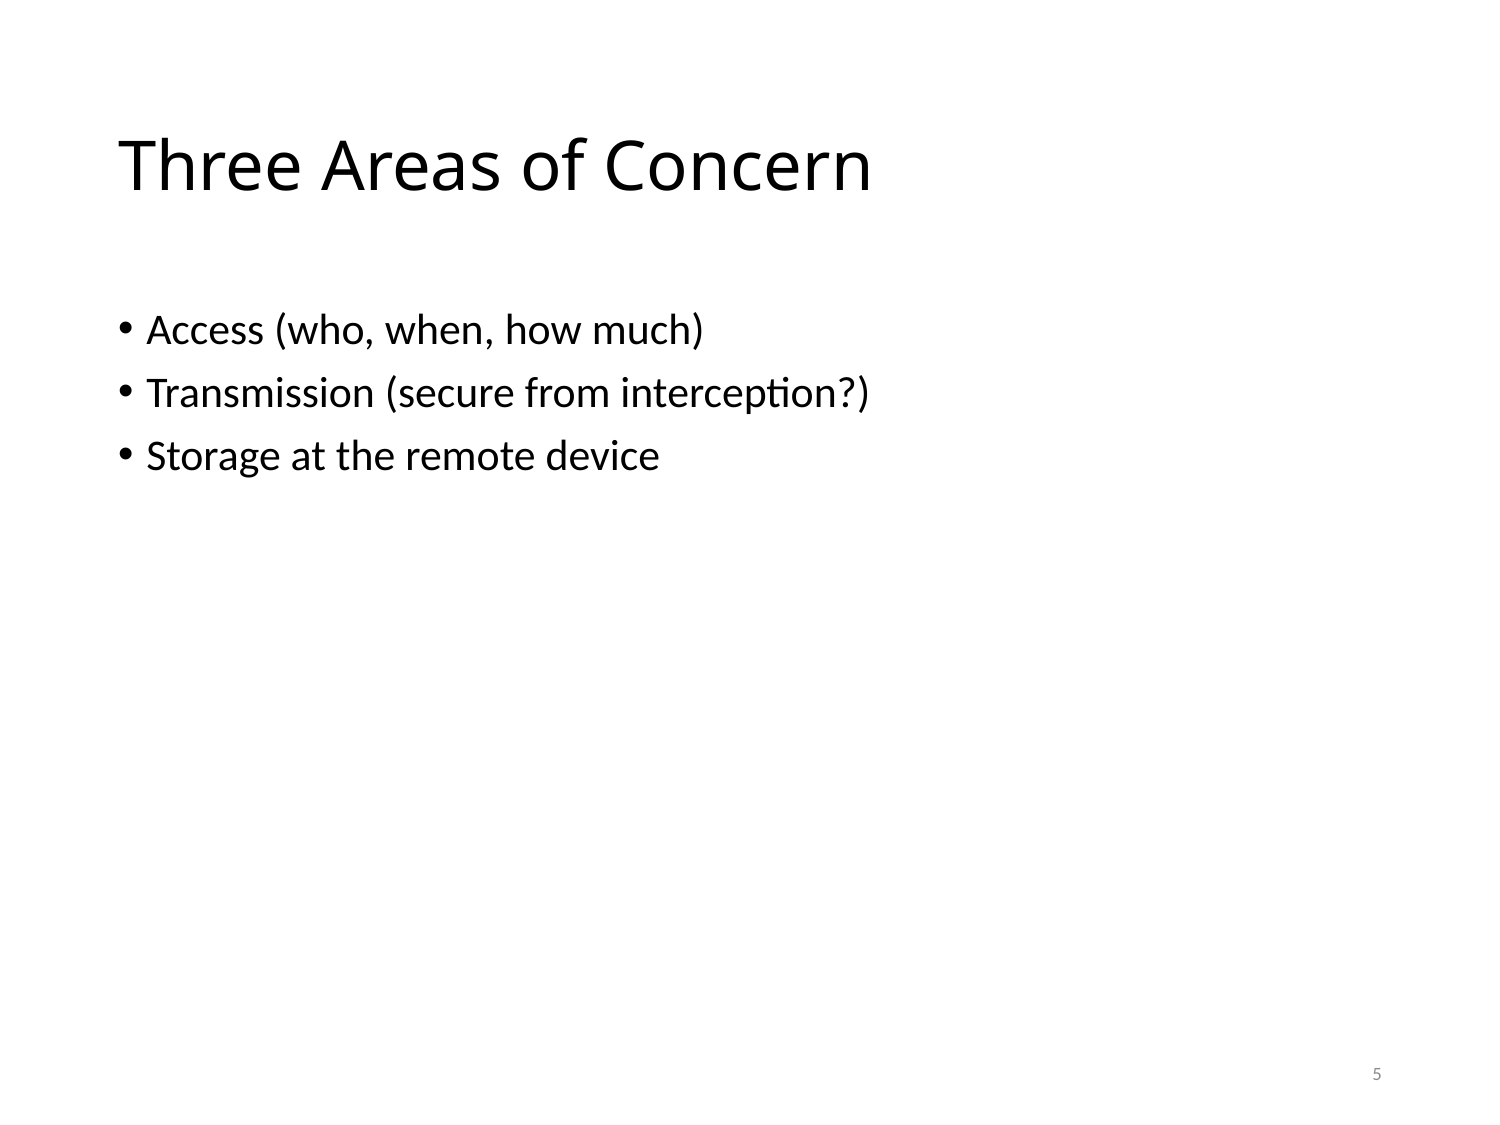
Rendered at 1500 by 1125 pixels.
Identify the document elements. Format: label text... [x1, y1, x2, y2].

list Access (who, when, how much) Transmission (secure from interception?) Storage at the remote device [103, 299, 1397, 1014]
title Three Areas of Concern [103, 59, 1397, 278]
slide_number 5 [1059, 1042, 1397, 1103]
